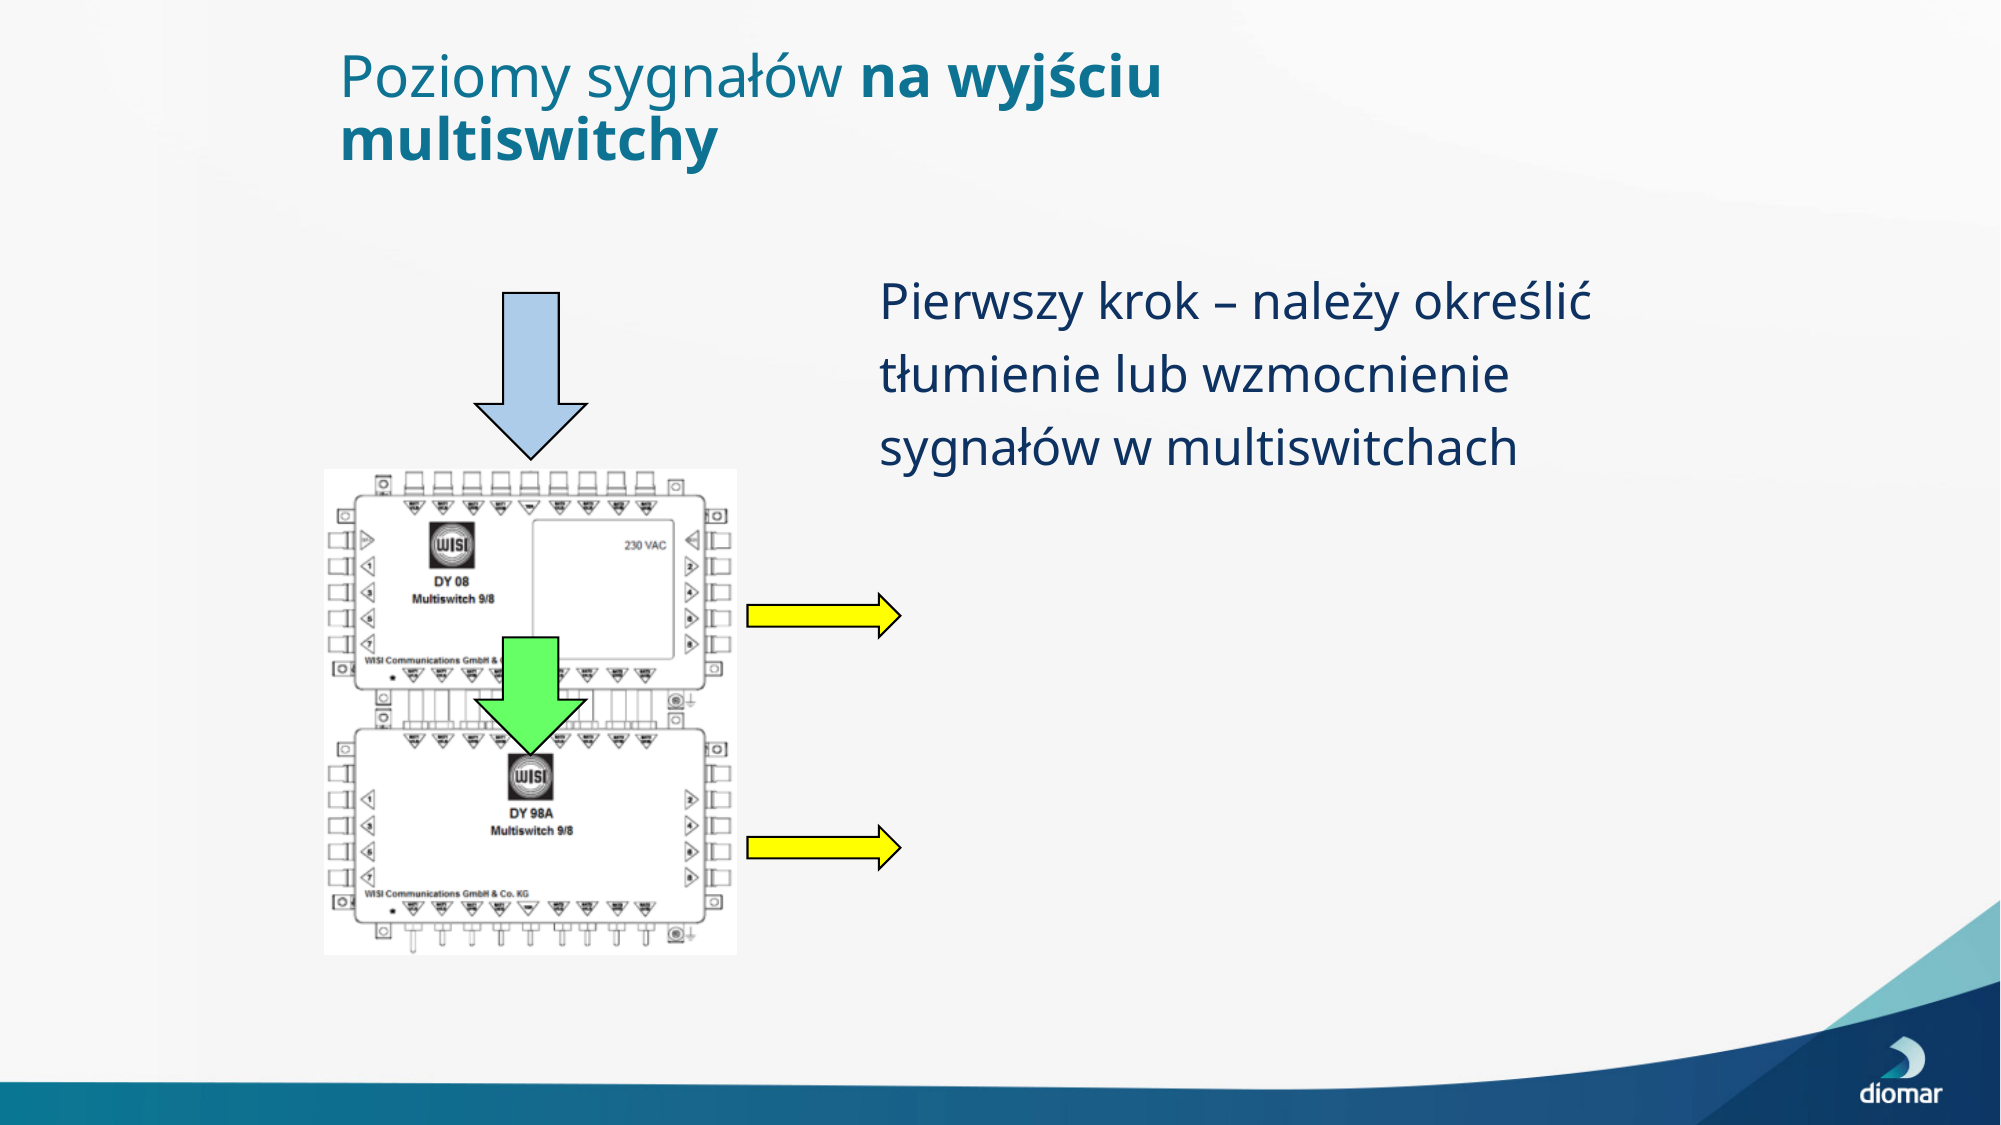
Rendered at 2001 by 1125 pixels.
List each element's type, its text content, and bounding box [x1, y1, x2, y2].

picture [0, 0, 2001, 1125]
text_box [472, 291, 590, 461]
text_box [746, 823, 902, 872]
title Poziomy sygnałów na wyjściu multiswitchy [324, 64, 1549, 157]
text_box [746, 591, 902, 640]
text_box Pierwszy krok – należy określić tłumienie lub wzmocnienie sygnałów w multiswitchach [859, 246, 1644, 445]
